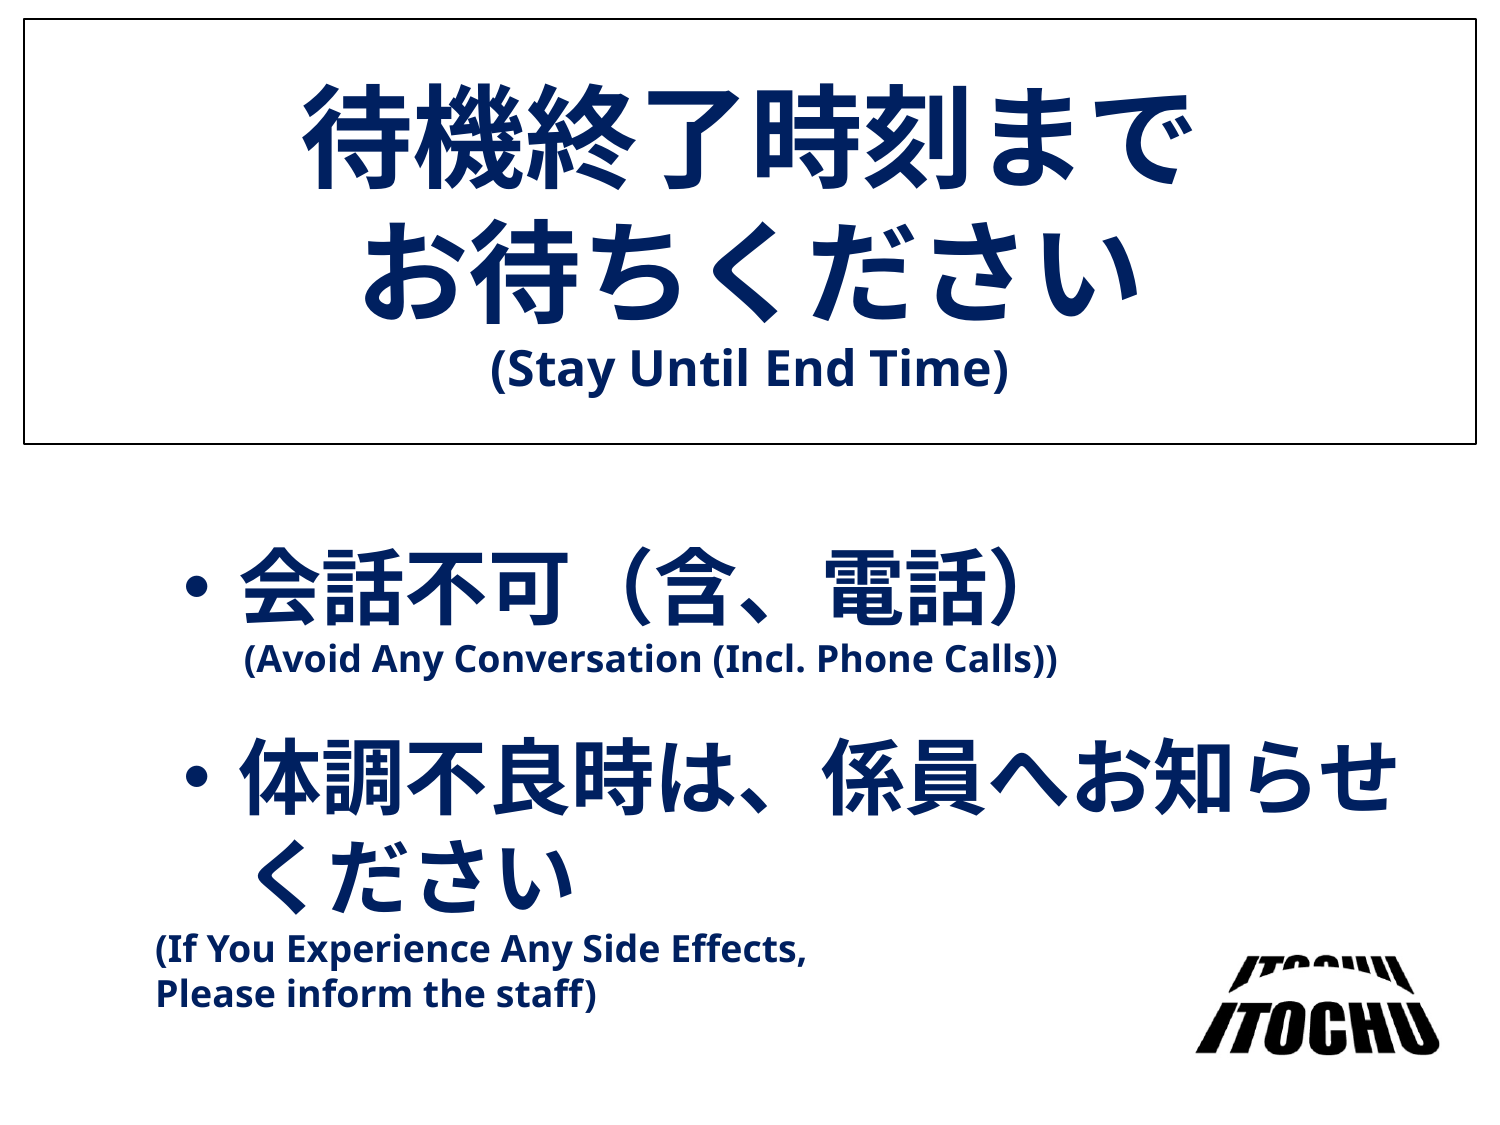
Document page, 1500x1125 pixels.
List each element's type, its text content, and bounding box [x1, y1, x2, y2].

picture [1186, 940, 1450, 1068]
text_box ・会話不可（含、電話） (Avoid Any Conversation (Incl. Phone Calls)) ・体調不良時は、係員へお知らせください (If You Experience Any Side Effects, Please inform the staff) [21, 454, 1479, 1096]
text_box 待機終了時刻まで お待ちください (Stay Until End Time) [21, 17, 1479, 446]
